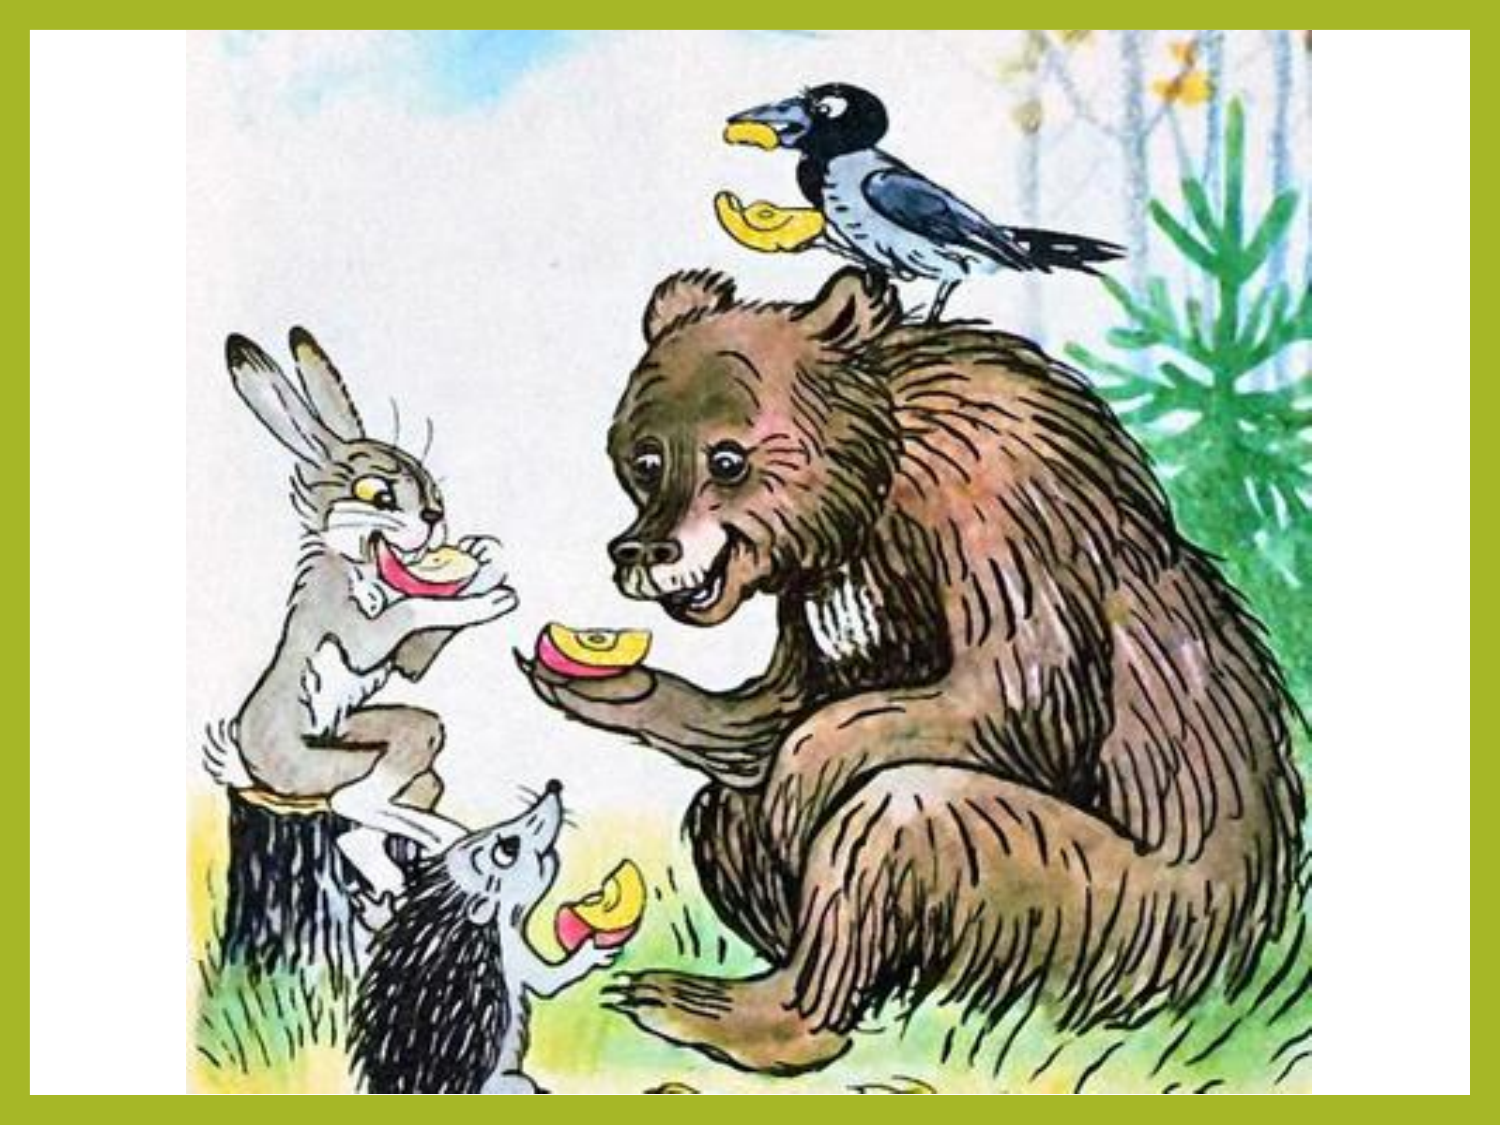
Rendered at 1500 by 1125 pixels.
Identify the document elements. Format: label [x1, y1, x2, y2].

picture [186, 30, 1312, 1095]
